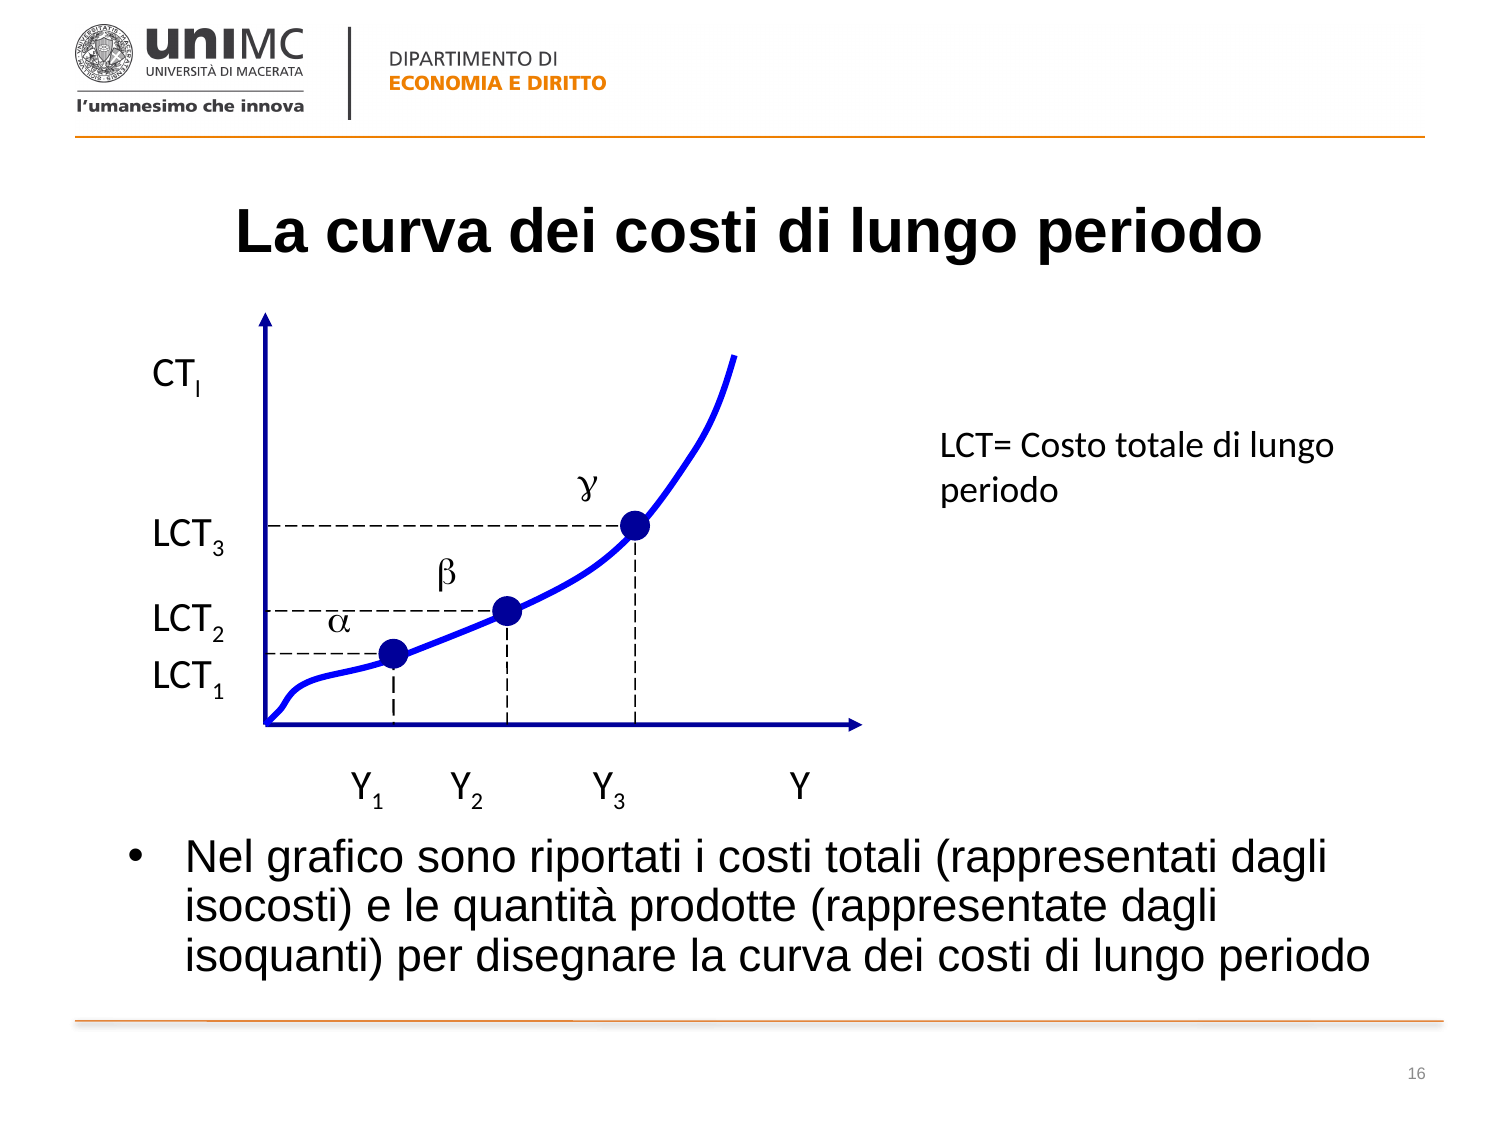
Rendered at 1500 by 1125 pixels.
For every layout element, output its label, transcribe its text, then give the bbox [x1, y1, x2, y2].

list Nel grafico sono riportati i costi totali (rappresentati dagli isocosti) e le quantità prodotte (rappresentate dagli isoquanti) per disegnare la curva dei costi di lungo periodo [112, 825, 1388, 1000]
picture [75, 24, 1425, 138]
title La curva dei costi di lungo periodo [75, 181, 1425, 274]
text_box LCT= Costo totale di lungo periodo [924, 412, 1425, 518]
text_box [137, 312, 888, 816]
slide_number 16 [1091, 1042, 1442, 1103]
